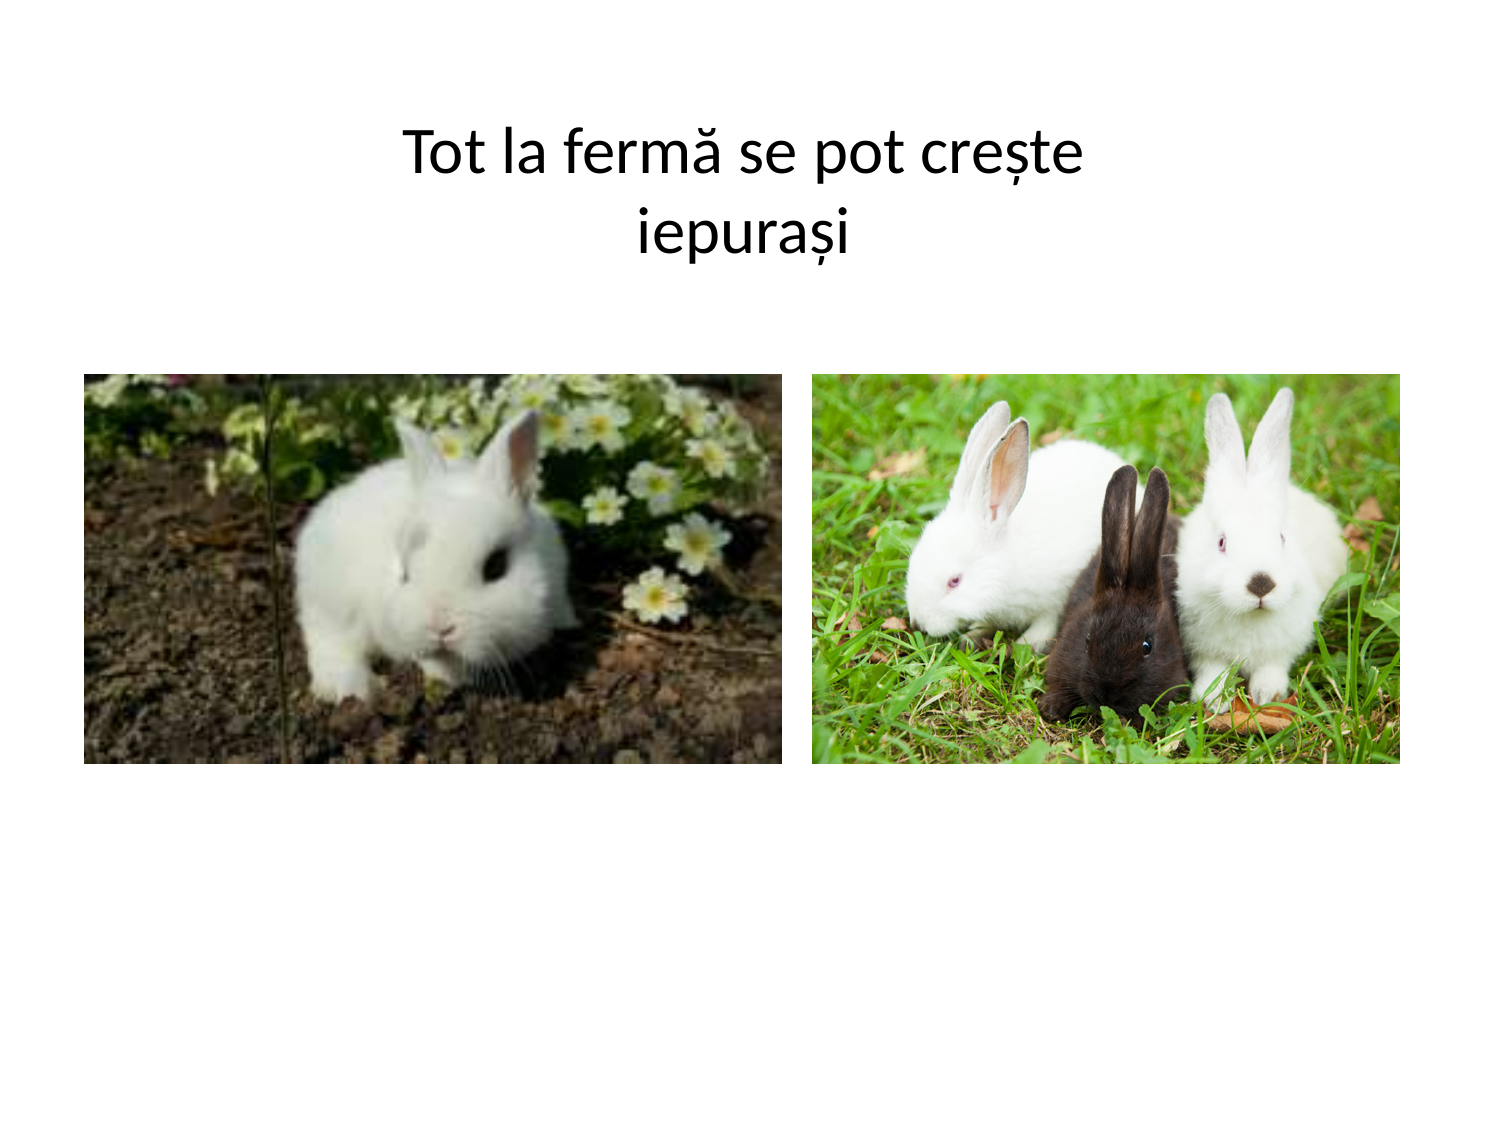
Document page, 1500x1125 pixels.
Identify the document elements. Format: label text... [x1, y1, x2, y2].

picture [84, 374, 782, 765]
text_box Tot la fermă se pot crește iepurași [350, 99, 1138, 275]
picture [812, 374, 1401, 765]
